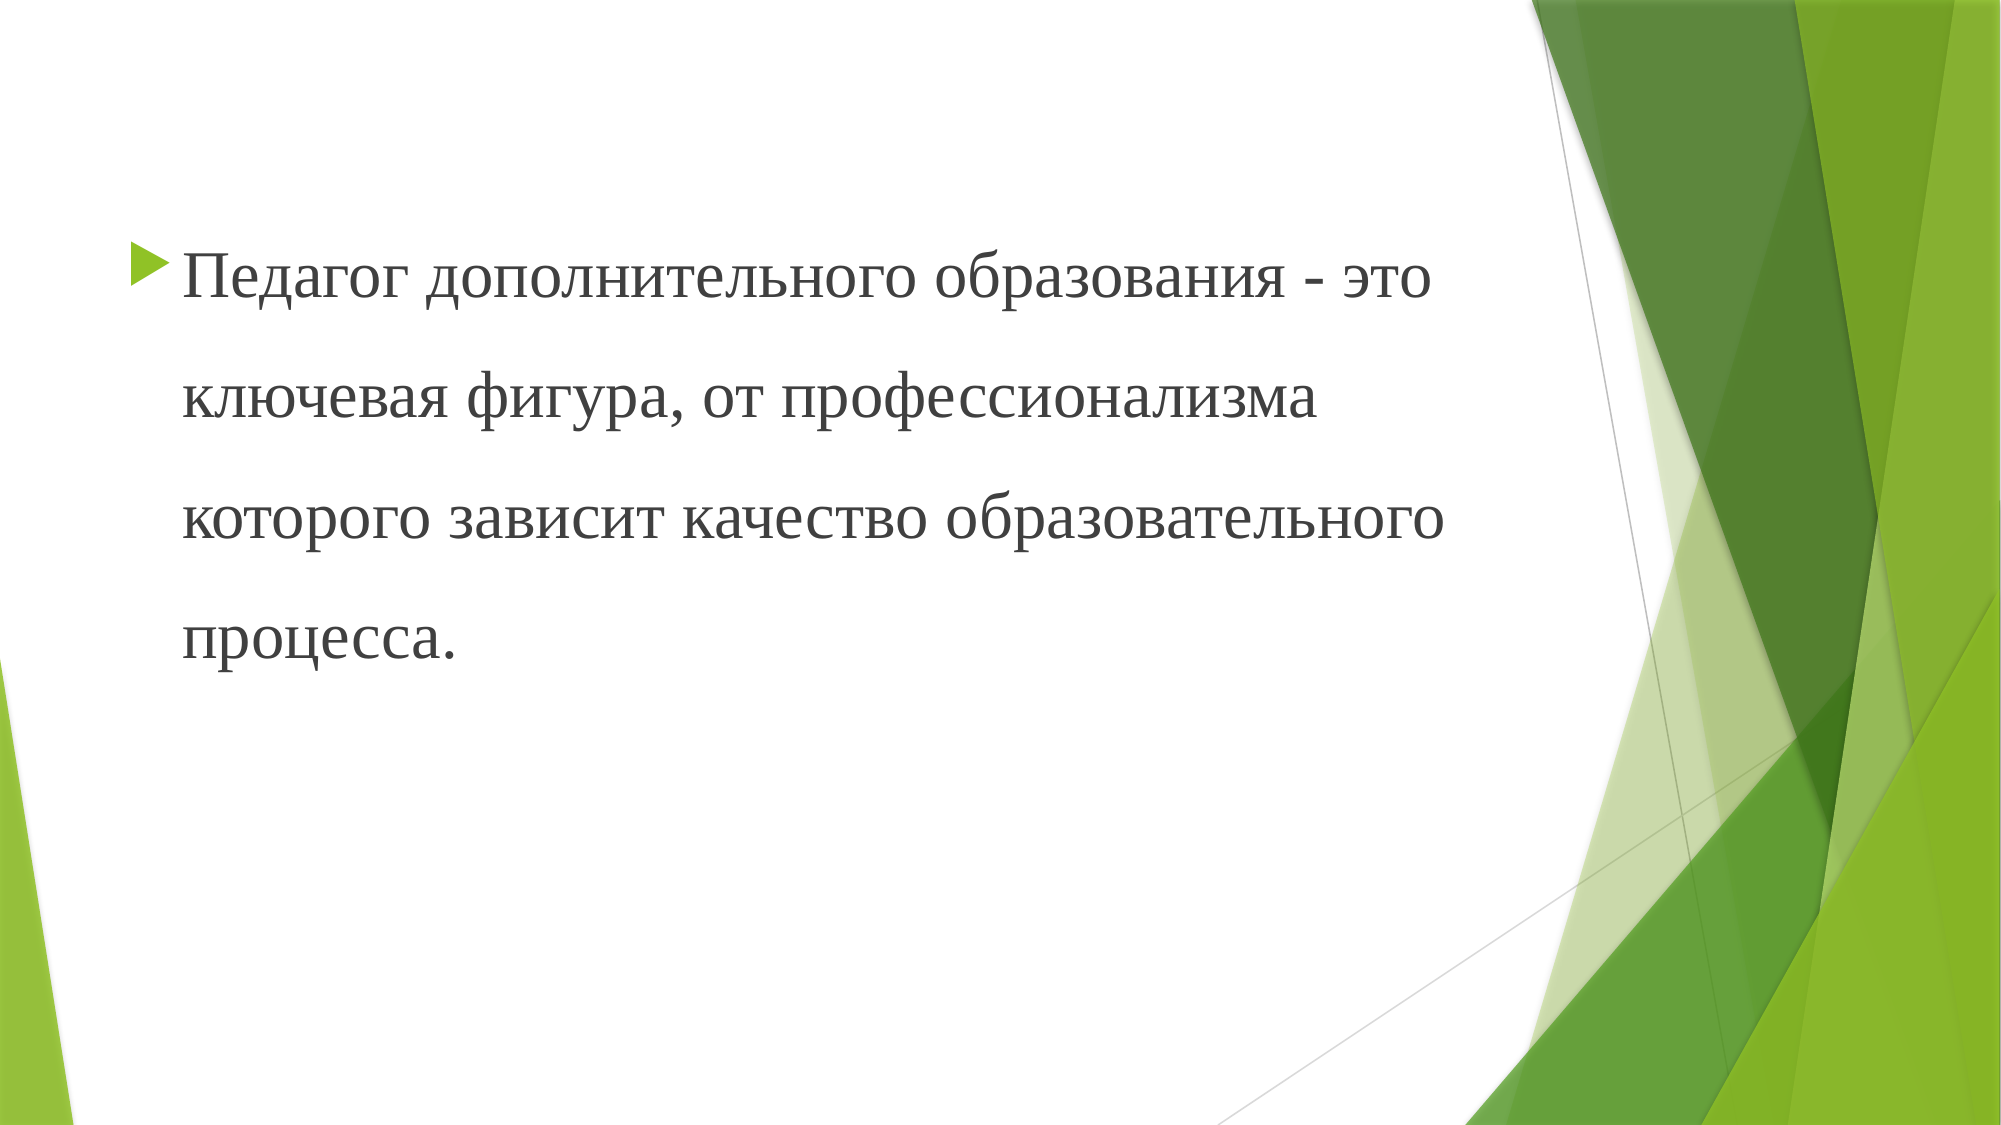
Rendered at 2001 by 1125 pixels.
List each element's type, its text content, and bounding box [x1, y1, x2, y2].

list Педагог дополнительного образования - это ключевая фигура, от профессионализма которого зависит качество образовательного процесса. [111, 183, 1522, 992]
